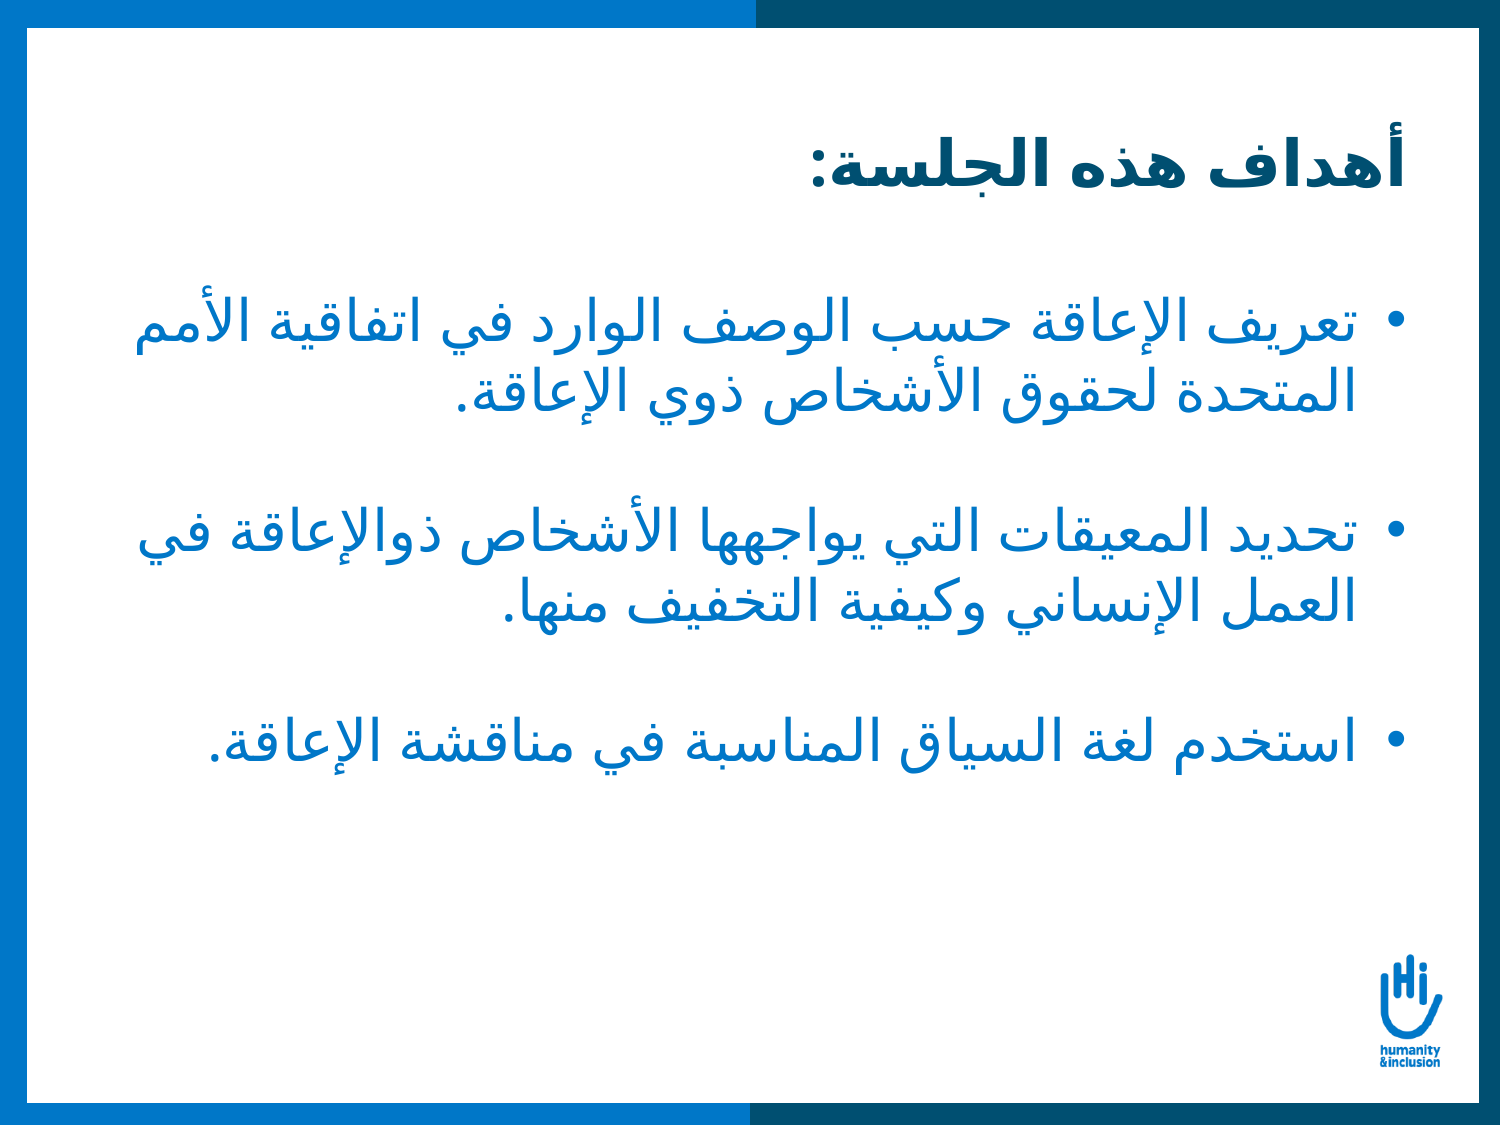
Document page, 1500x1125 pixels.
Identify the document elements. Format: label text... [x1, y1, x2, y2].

title أهداف هذه الجلسة: [78, 80, 1420, 262]
picture [1369, 942, 1451, 1078]
text_box تعريف الإعاقة حسب الوصف الوارد في اتفاقية الأمم المتحدة لحقوق الأشخاص ذوي الإعاقة. تحديد المعيقات التي يواجهها الأشخاص ذوالإعاقة في العمل الإنساني وكيفية التخفيف منها. استخدم لغة السياق المناسبة في مناقشة الإعاقة. [78, 275, 1422, 921]
